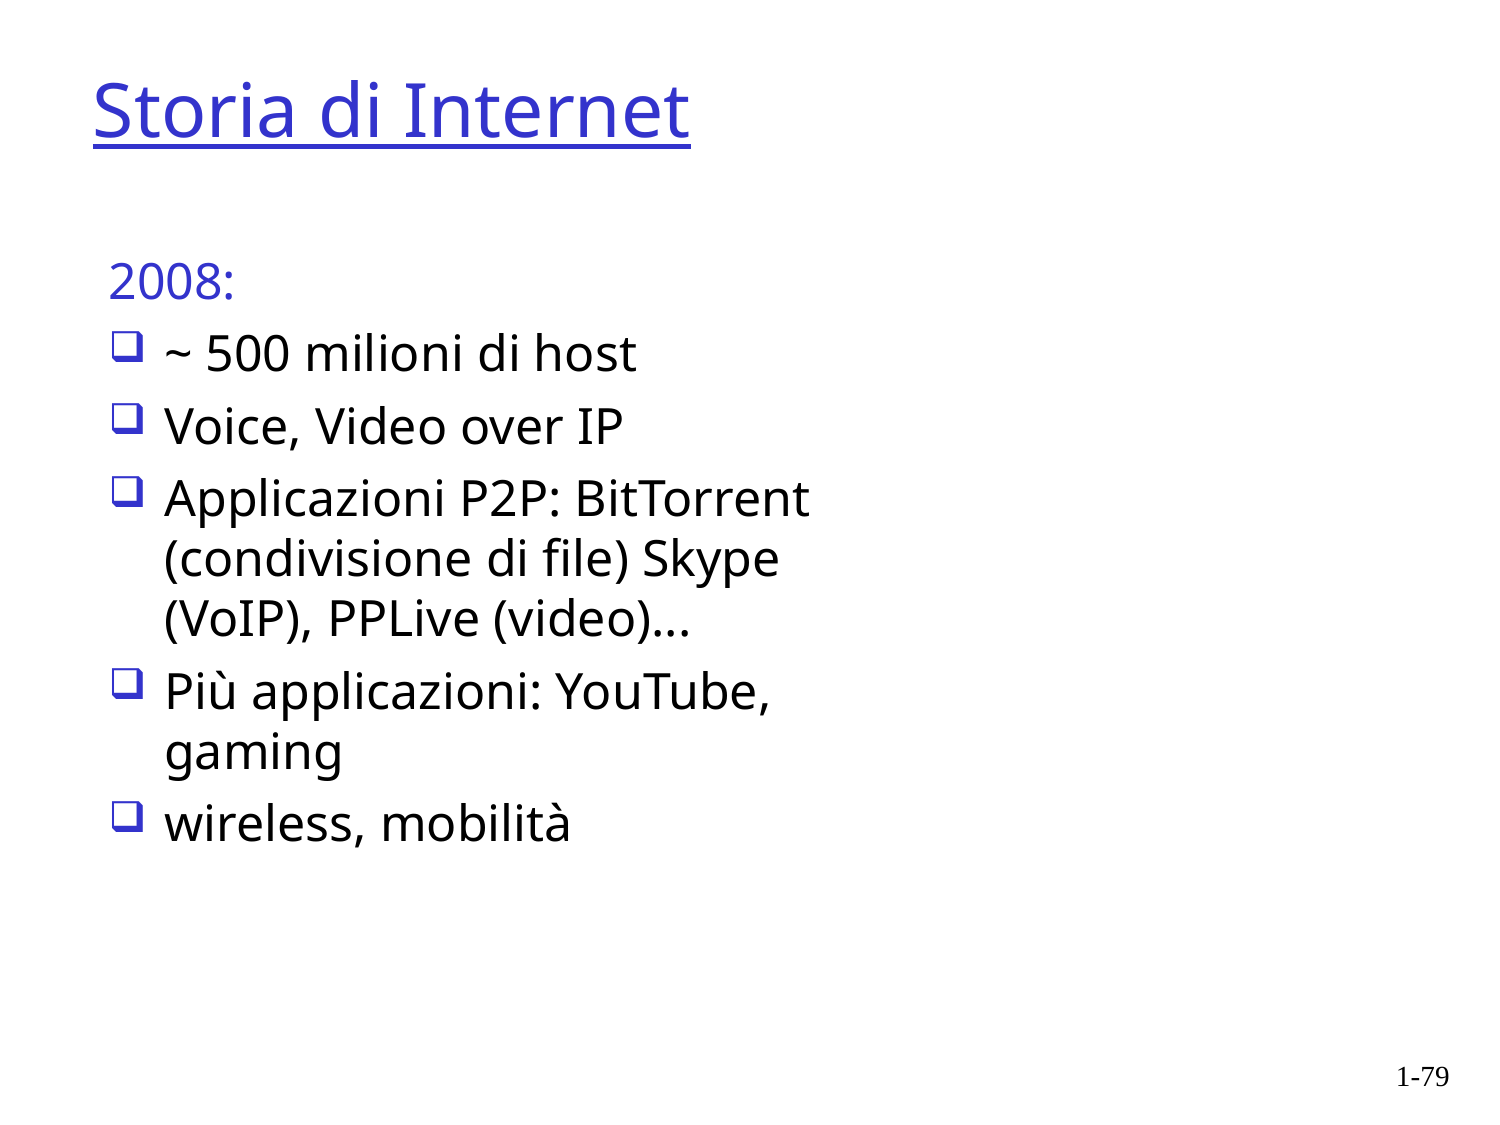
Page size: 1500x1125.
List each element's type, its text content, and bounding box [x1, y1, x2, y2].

slide_number 1-79 [1362, 1049, 1465, 1125]
text_box 2008: ~ 500 milioni di host Voice, Video over IP Applicazioni P2P: BitTorrent (condivisione di file) Skype (VoIP), PPLive (video)... Più applicazioni: YouTube, gaming wireless, mobilità [93, 241, 880, 973]
text_box Storia di Internet [78, 54, 1354, 161]
